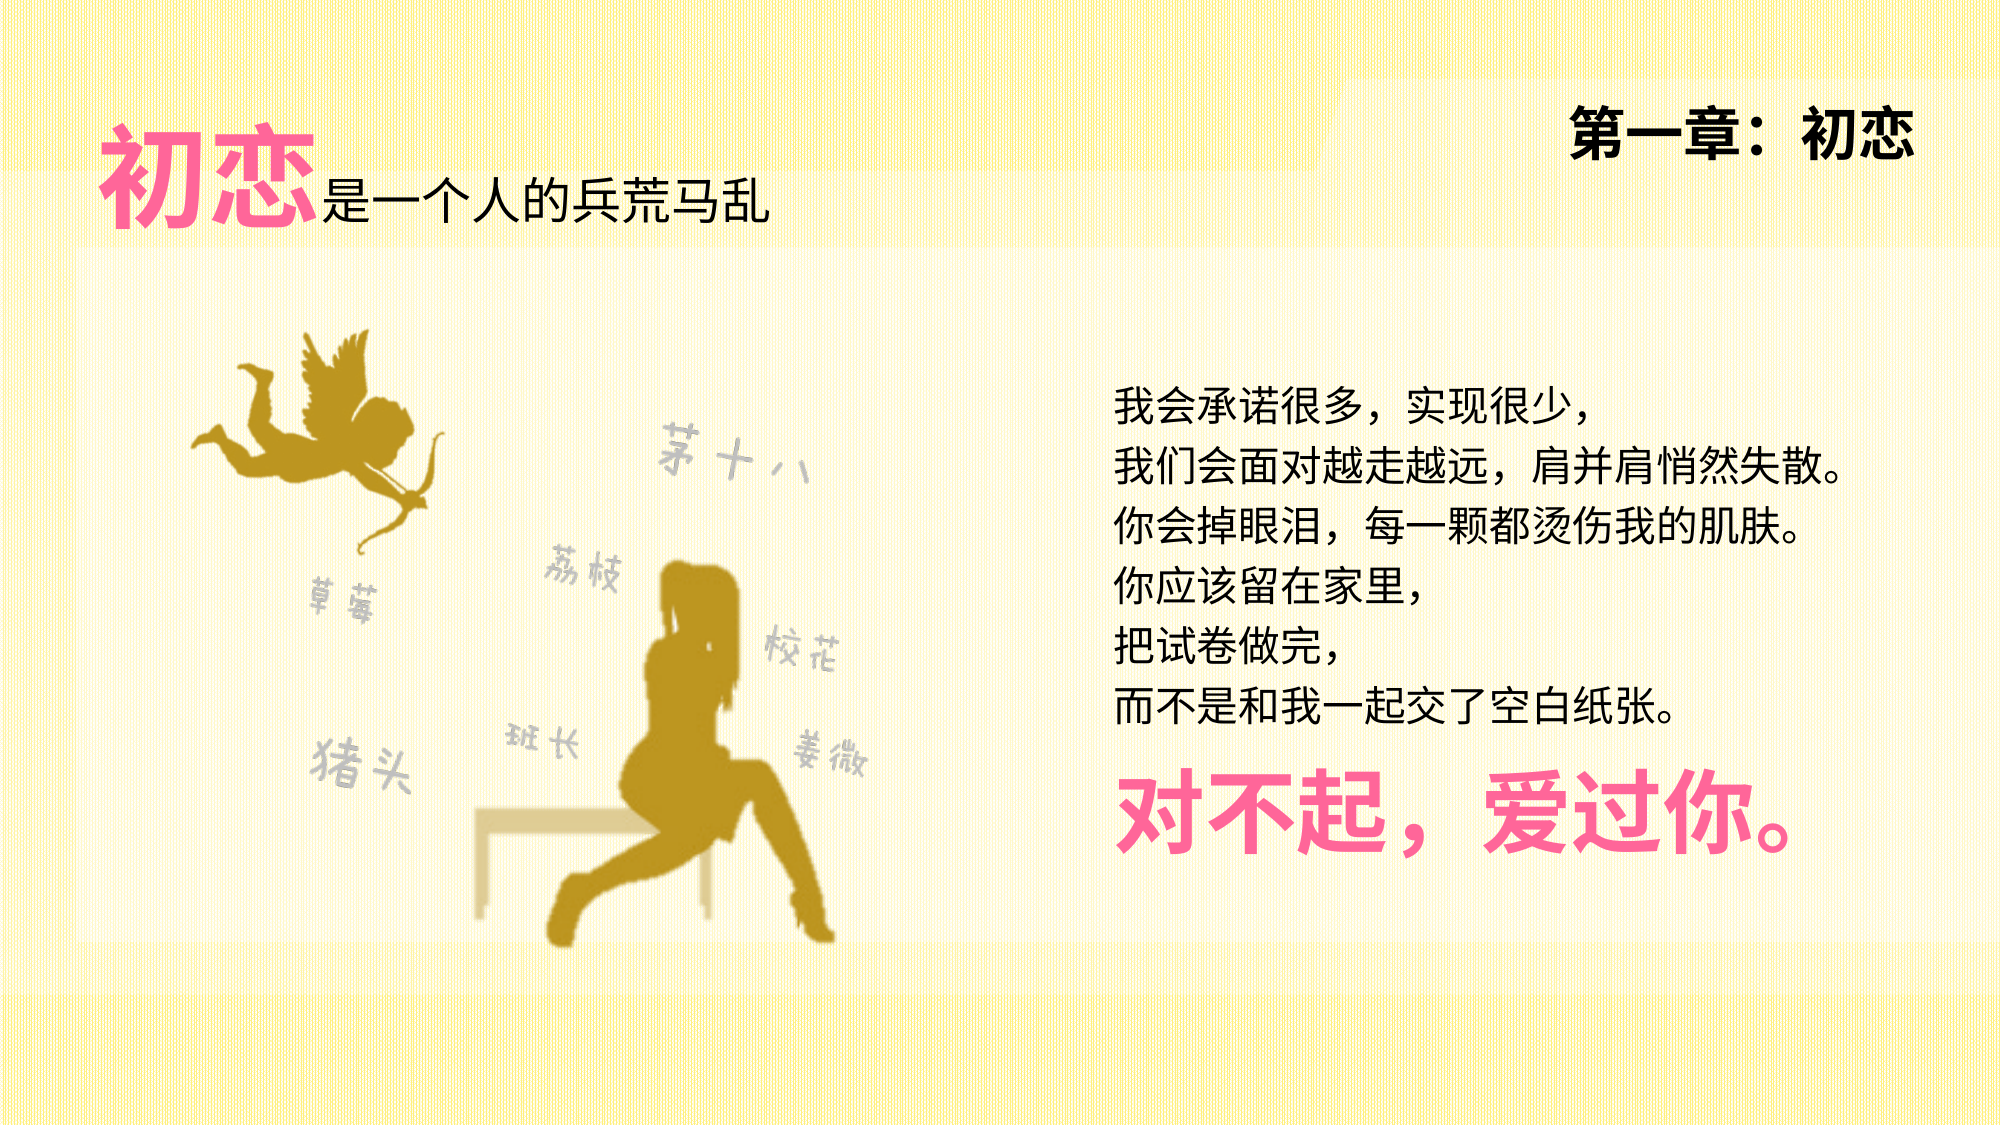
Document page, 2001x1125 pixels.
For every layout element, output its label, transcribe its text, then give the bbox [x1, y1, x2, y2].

text_box 我会承诺很多，实现很少， 我们会面对越走越远，肩并肩悄然失散。 你会掉眼泪，每一颗都烫伤我的肌肤。 你应该留在家里， 把试卷做完， 而不是和我一起交了空白纸张。 [1098, 362, 2000, 738]
text_box 第一章：初恋 [1552, 89, 2000, 175]
text_box 对不起，爱过你。 [1098, 747, 1894, 873]
text_box 初恋是一个人的兵荒马乱 [81, 99, 803, 250]
picture [200, 322, 996, 971]
